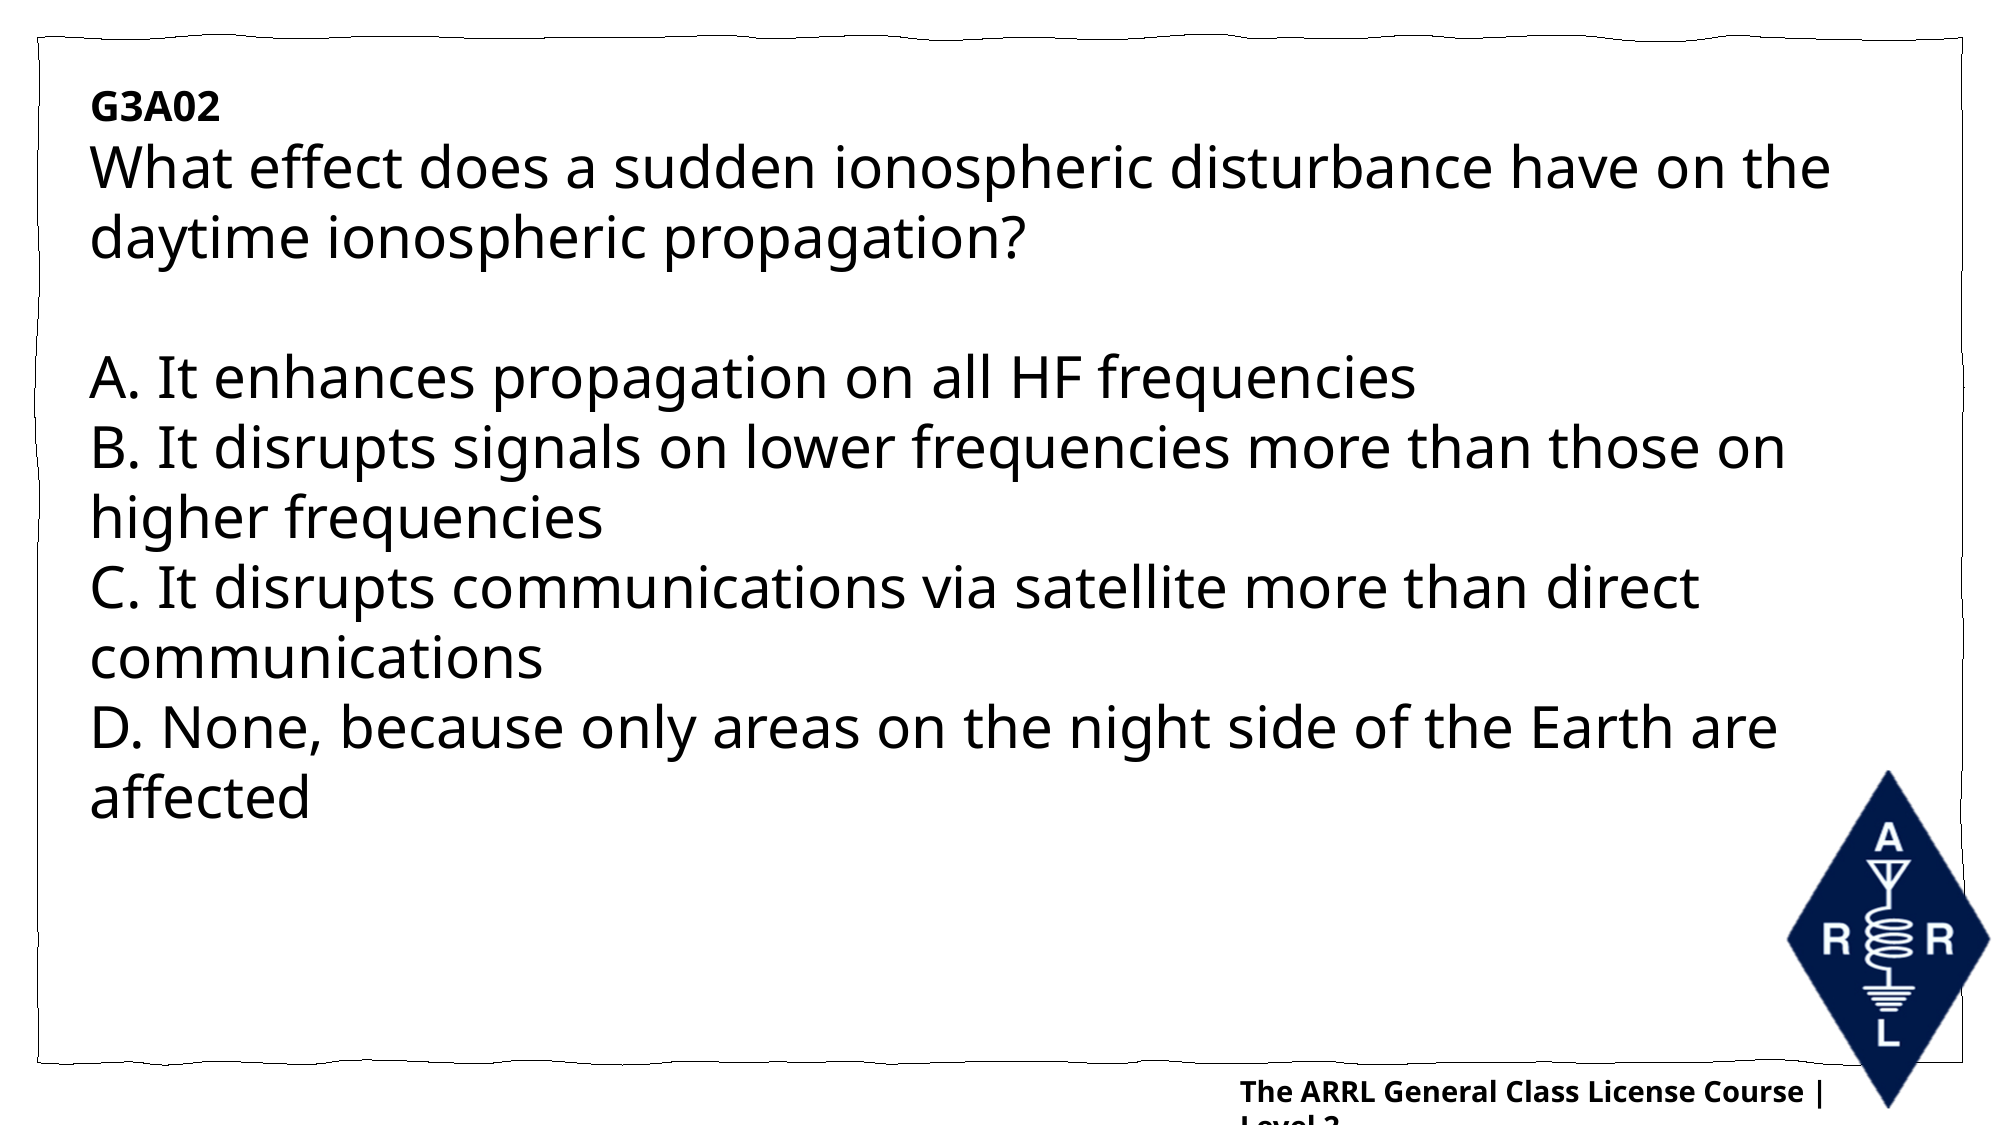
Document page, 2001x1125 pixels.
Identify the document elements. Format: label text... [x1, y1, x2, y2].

text_box G3A02 What effect does a sudden ionospheric disturbance have on the daytime ionospheric propagation? A. It enhances propagation on all HF frequencies B. It disrupts signals on lower frequencies more than those on higher frequencies C. It disrupts communications via satellite more than direct communications D. None, because only areas on the night side of the Earth are affected [75, 72, 1850, 838]
picture [1773, 752, 1999, 1125]
